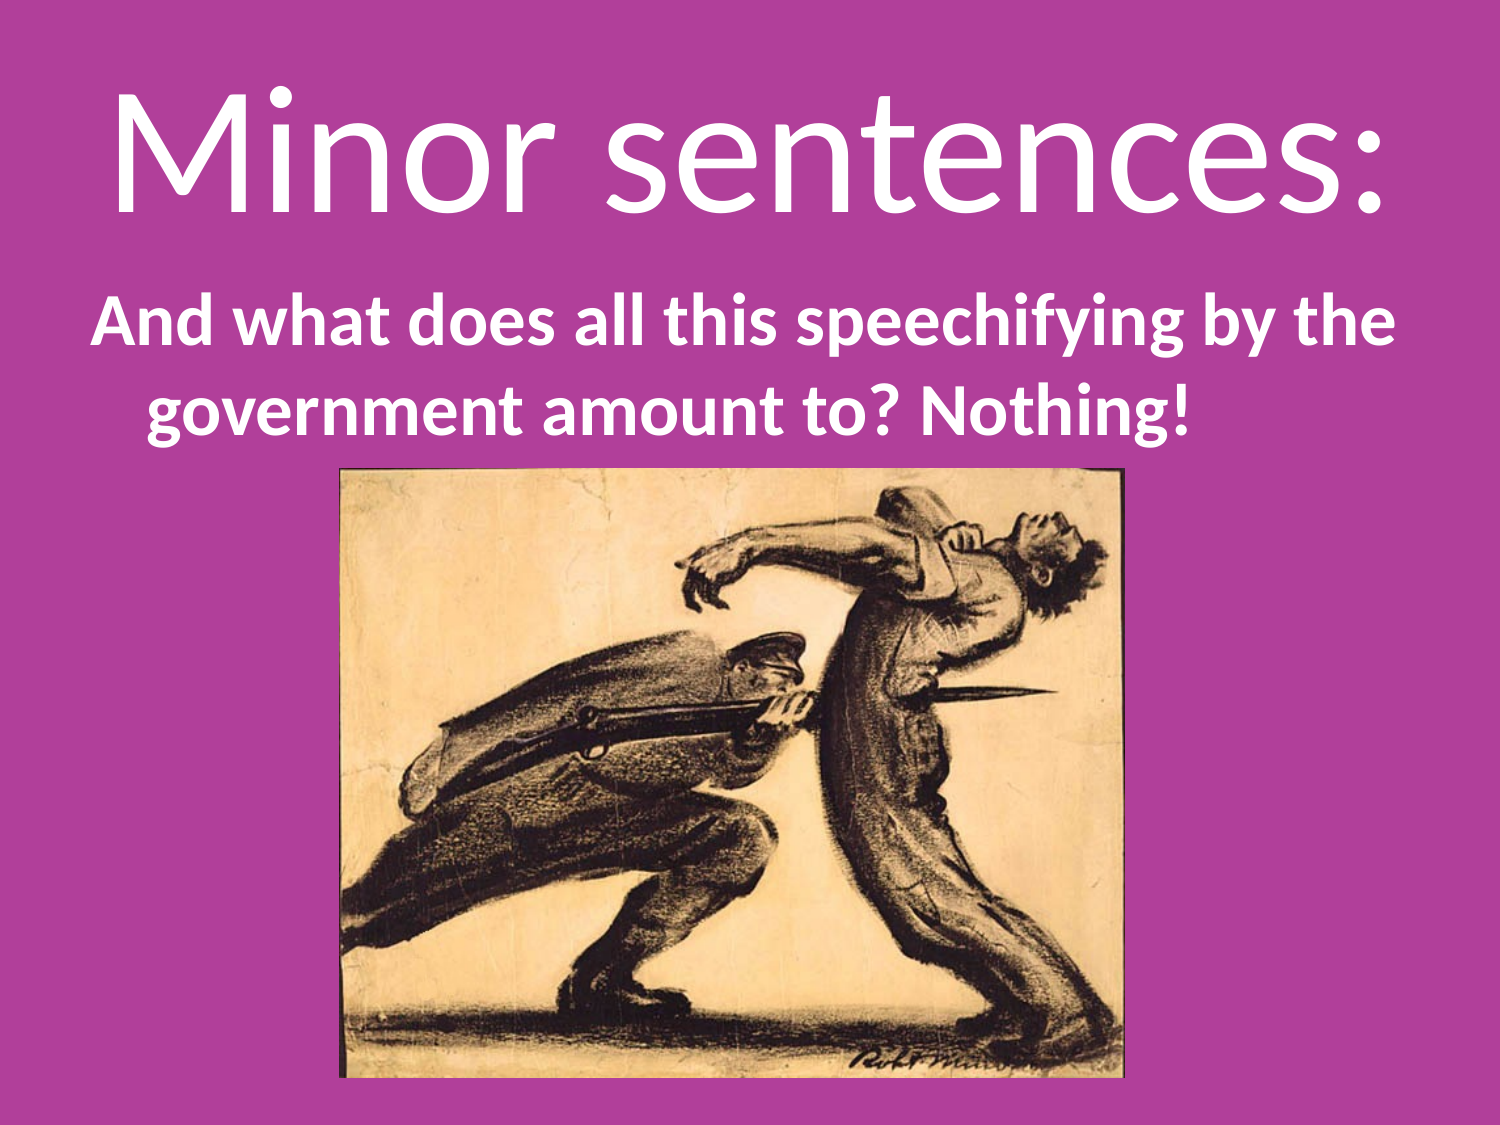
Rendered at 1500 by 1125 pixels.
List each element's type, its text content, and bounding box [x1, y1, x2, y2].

picture [339, 468, 1126, 1078]
title Minor sentences: [75, 45, 1425, 233]
list And what does all this speechifying by the government amount to? Nothing! [75, 262, 1425, 1005]
